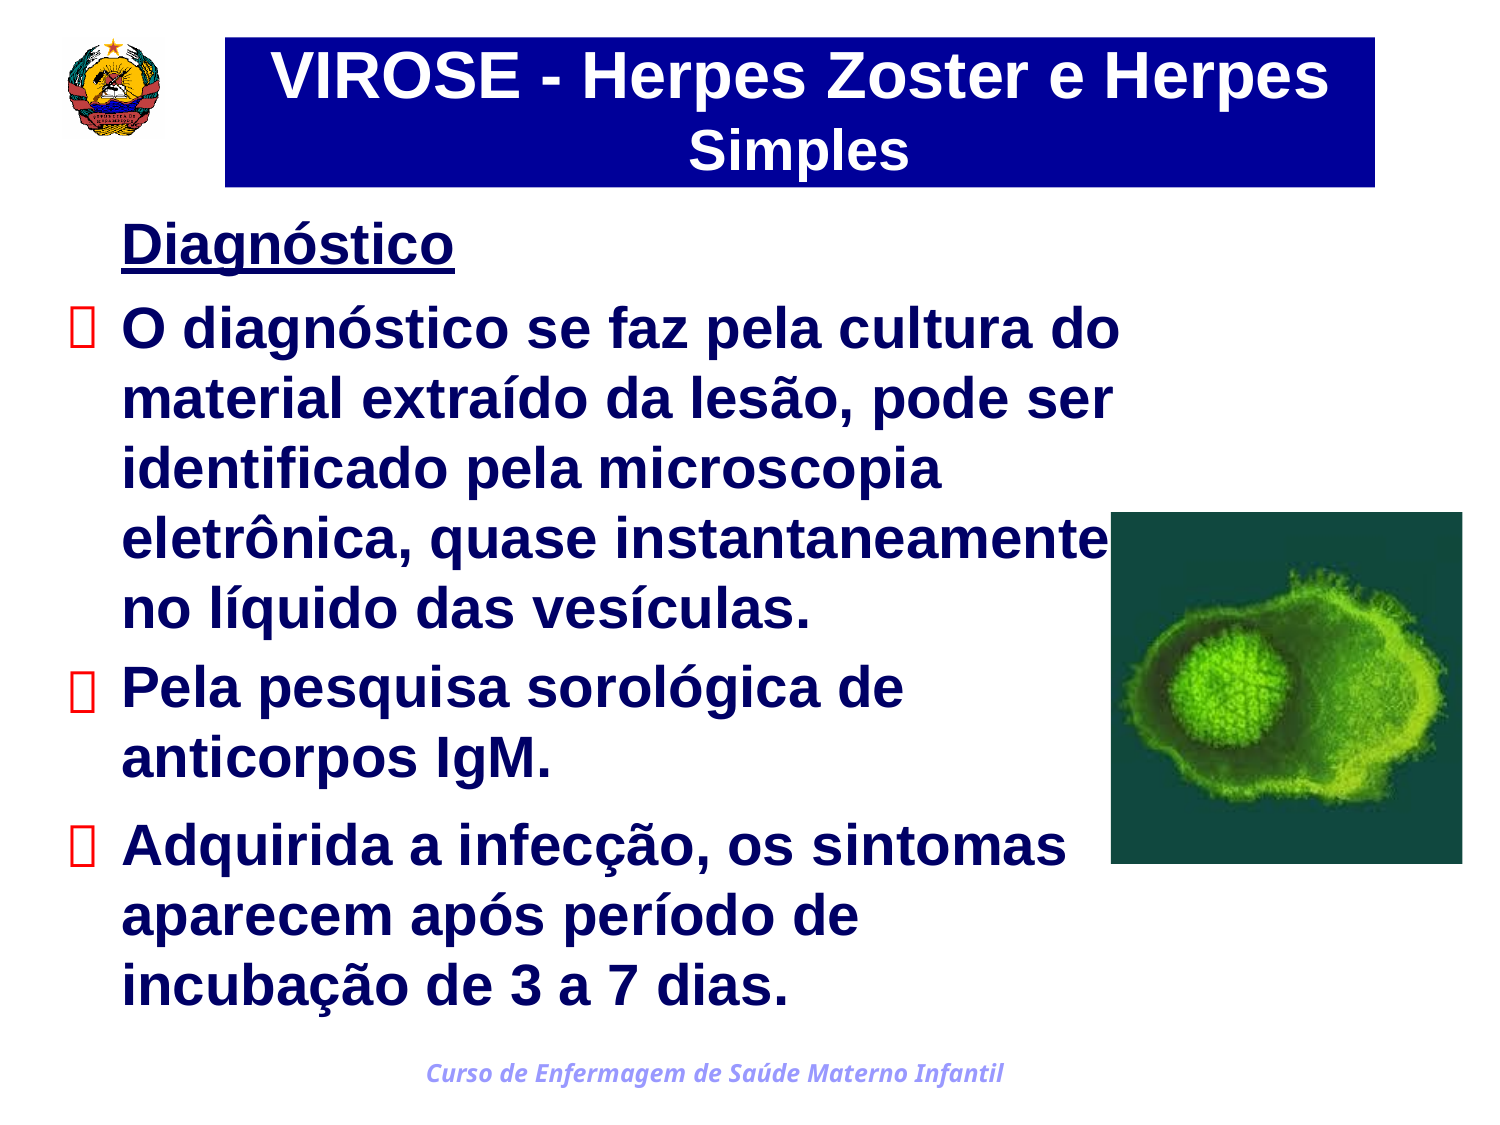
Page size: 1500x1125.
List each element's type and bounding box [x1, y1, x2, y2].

text_box [119, 215, 1463, 1094]
text_box [62, 298, 103, 362]
text_box [62, 663, 103, 726]
text_box [225, 37, 1375, 188]
text_box [62, 37, 165, 139]
text_box [62, 817, 103, 880]
